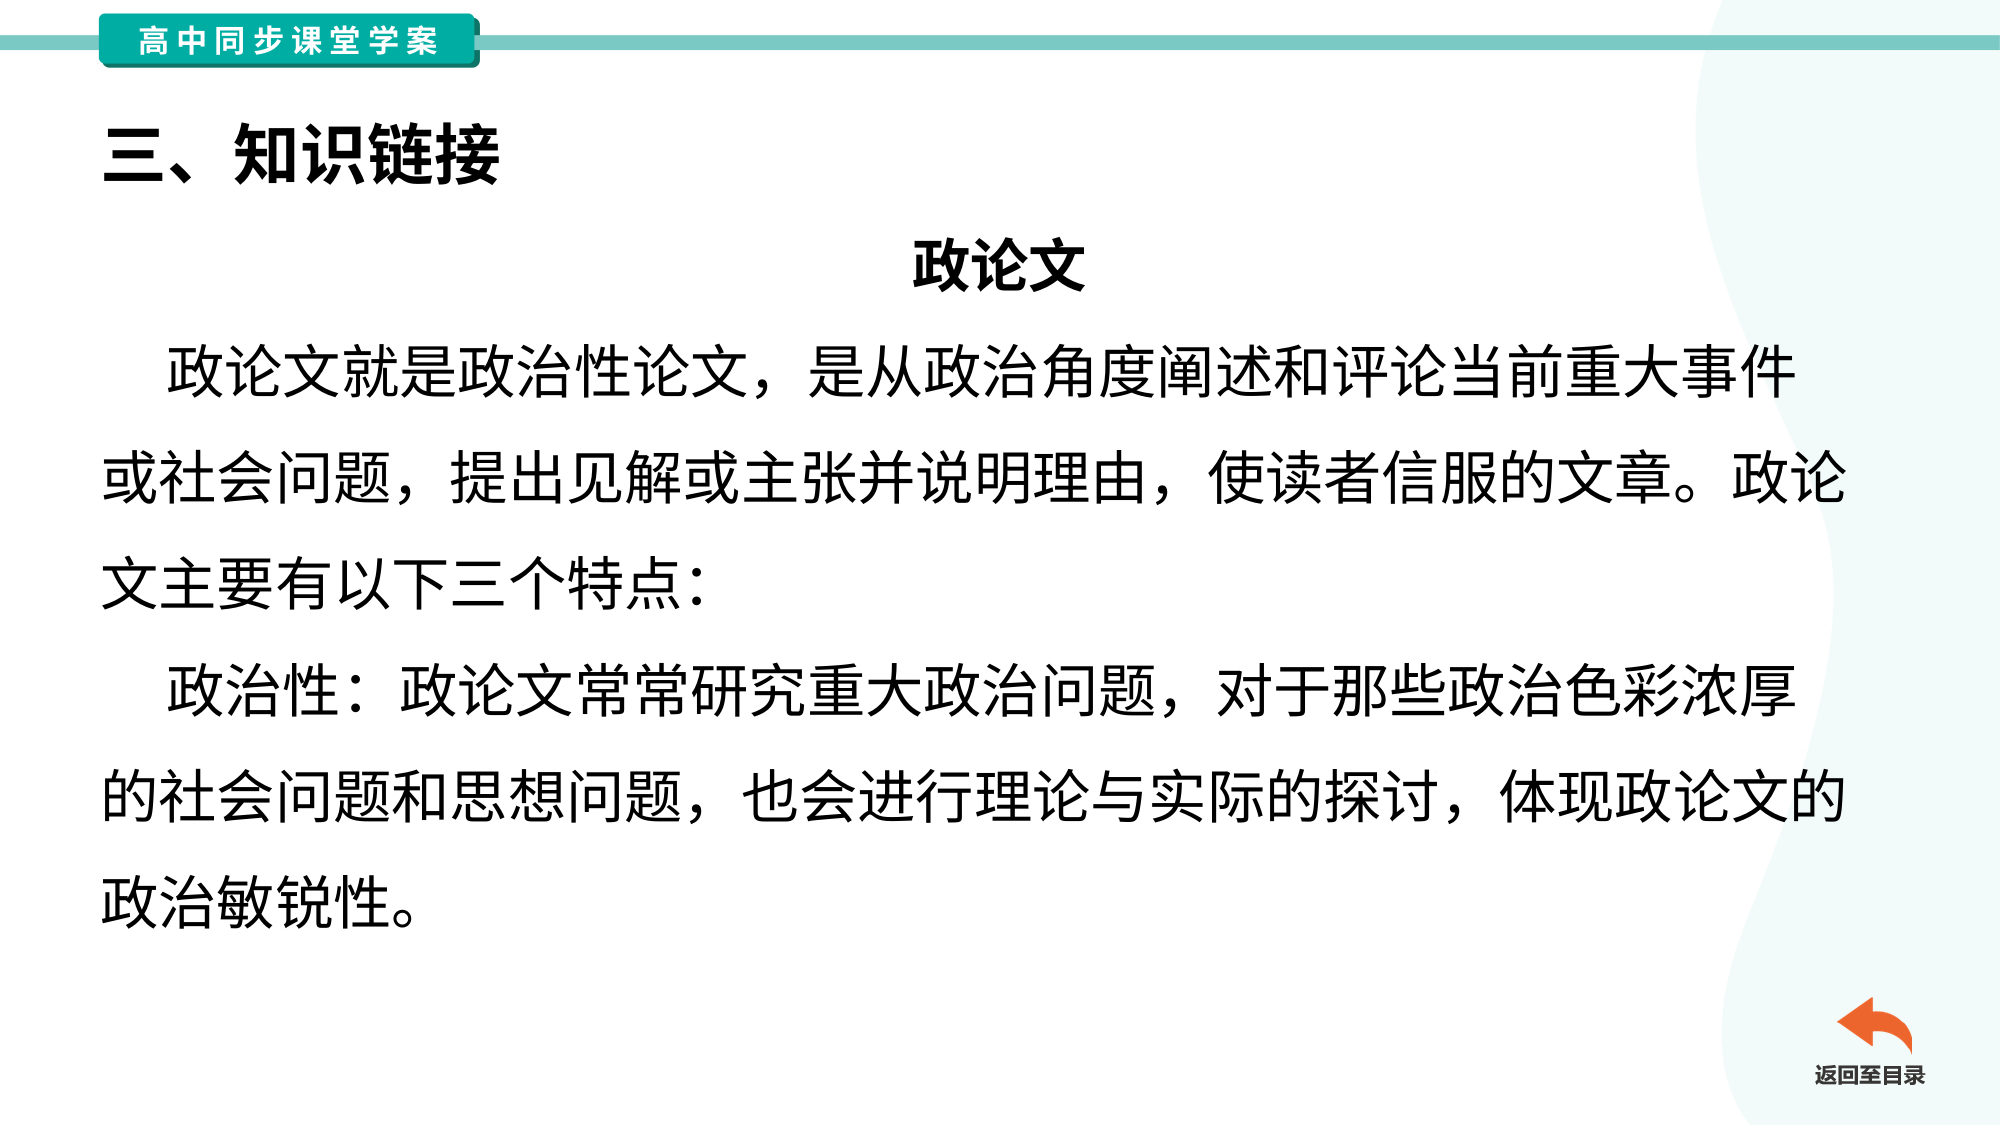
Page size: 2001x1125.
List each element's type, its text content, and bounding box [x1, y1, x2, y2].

text_box 政论文 政论文就是政治性论文，是从政治角度阐述和评论当前重大事件 或社会问题，提出见解或主张并说明理由，使读者信服的文章。政论 文主要有以下三个特点： 政治性：政论文常常研究重大政治问题，对于那些政治色彩浓厚 的社会问题和思想问题，也会进行理论与实际的探讨，体现政论文的 政治敏锐性。 [100, 192, 1899, 937]
picture [0, 0, 2000, 1125]
text_box 三、知识链接 [100, 76, 1899, 192]
